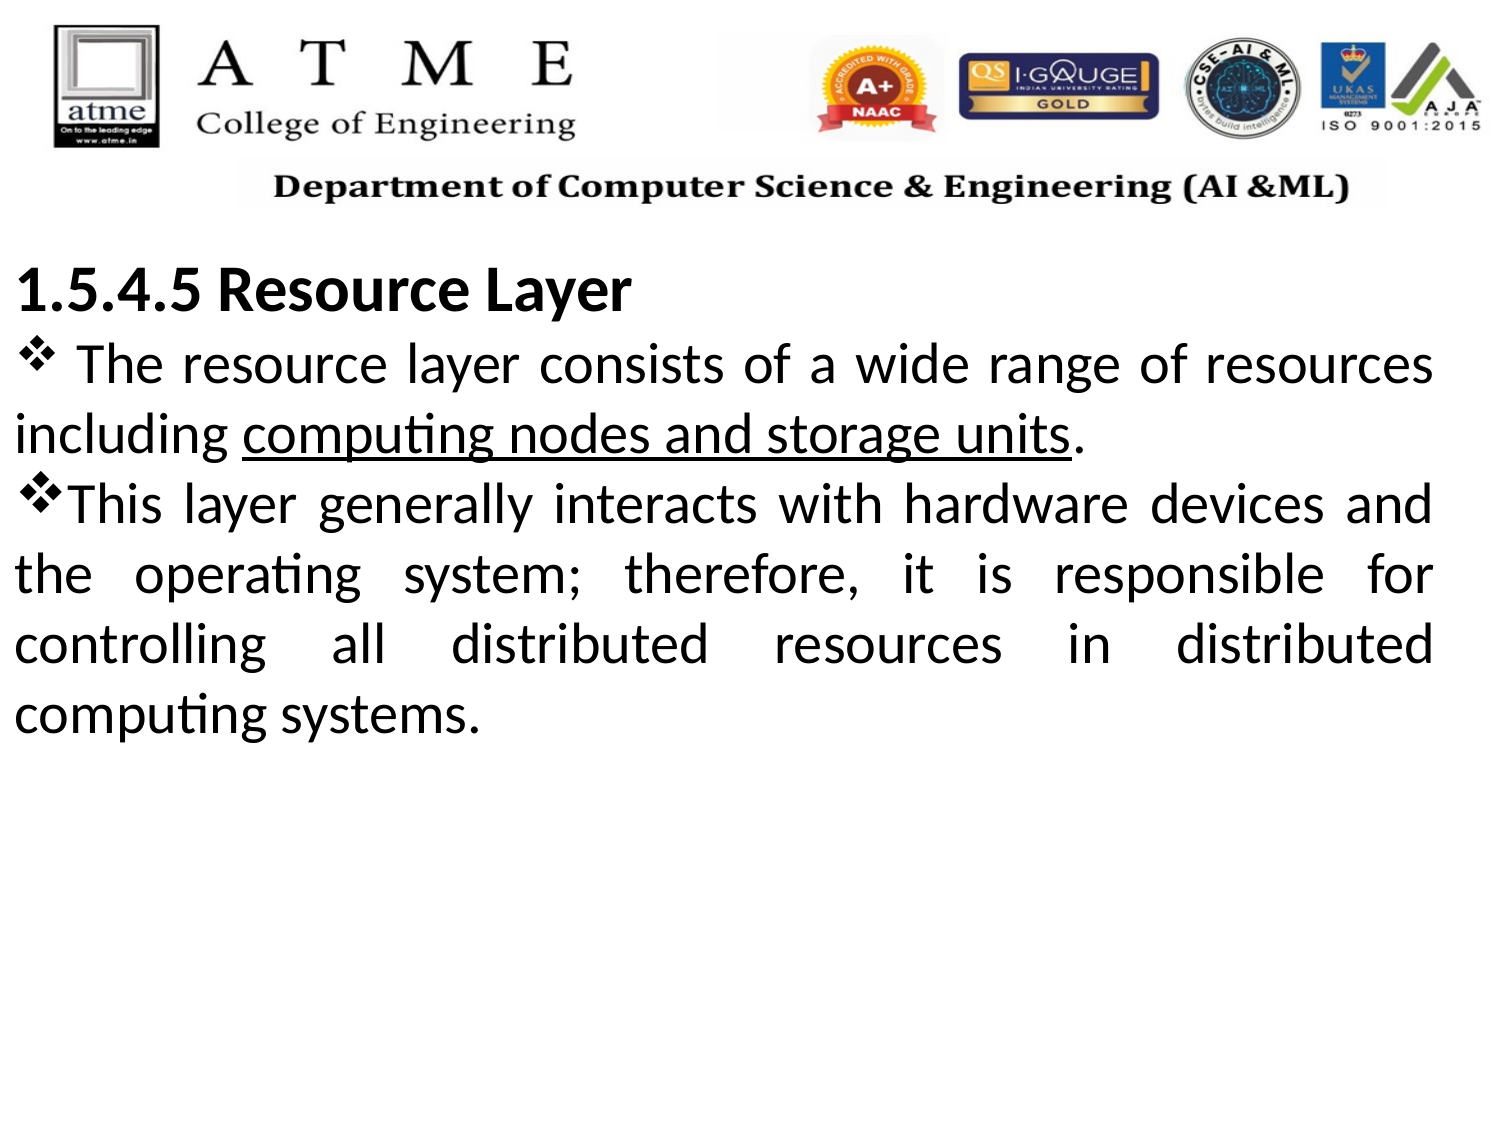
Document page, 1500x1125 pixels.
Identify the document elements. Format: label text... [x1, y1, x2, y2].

text_box 1.5.4.5 Resource Layer The resource layer consists of a wide range of resources including computing nodes and storage units. This layer generally interacts with hardware devices and the operating system; therefore, it is responsible for controlling all distributed resources in distributed computing systems. [0, 237, 1450, 873]
picture [24, 0, 1500, 226]
